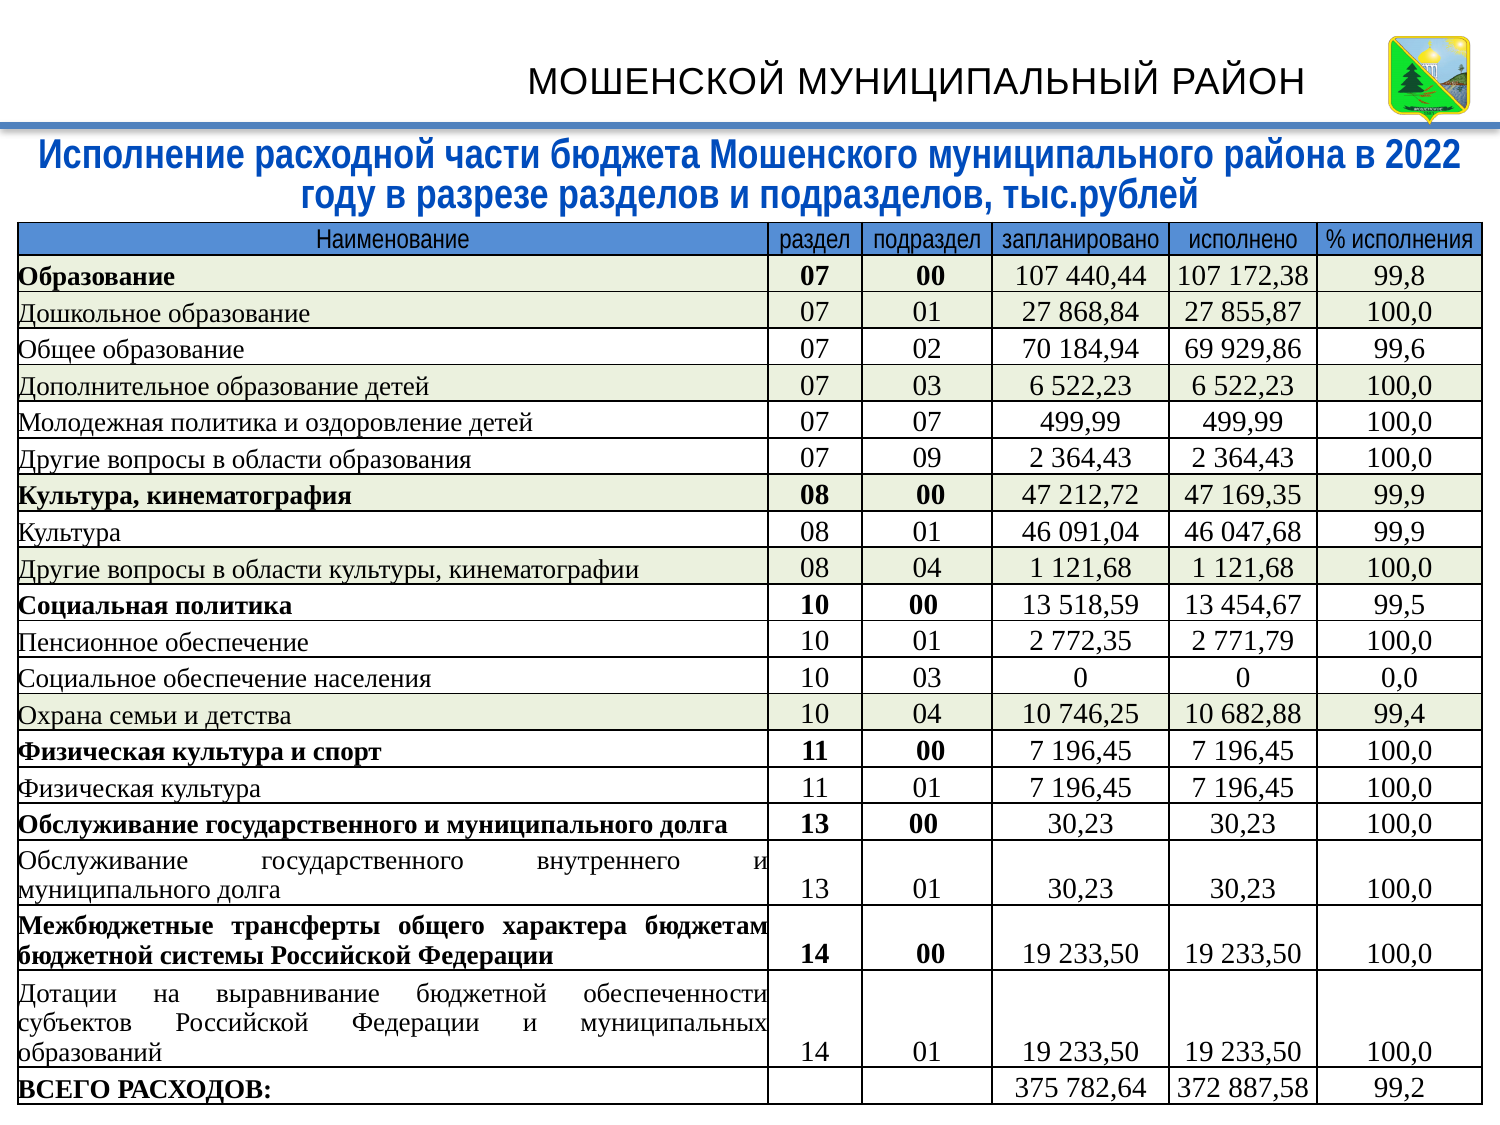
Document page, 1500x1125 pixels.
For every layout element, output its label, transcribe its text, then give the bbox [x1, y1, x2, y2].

table_cell 499,99 [993, 402, 1168, 437]
table_cell 7 196,45 [993, 768, 1168, 802]
table_cell 46 047,68 [1170, 512, 1316, 546]
table_cell 99,9 [1318, 512, 1481, 546]
table_cell 0,0 [1318, 658, 1481, 693]
table_cell Дотации на выравнивание бюджетной обеспеченности субъектов Российской Федерации и муниципальных образований [19, 971, 767, 1066]
table_cell 07 [769, 329, 861, 364]
table_cell 100,0 [1318, 804, 1481, 839]
table_cell 30,23 [1170, 841, 1316, 904]
table_cell 375 782,64 [993, 1068, 1168, 1103]
table_cell 100,0 [1318, 768, 1481, 802]
table_header исполнено [1170, 223, 1316, 254]
table_cell 07 [863, 402, 991, 437]
table_cell ВСЕГО РАСХОДОВ: [19, 1068, 767, 1103]
table_cell 13 [769, 841, 861, 904]
table_cell 07 [769, 365, 861, 400]
table_cell Другие вопросы в области образования [19, 439, 767, 473]
table_cell Молодежная политика и оздоровление детей [19, 402, 767, 437]
table_header % исполнения [1318, 223, 1481, 254]
table_cell 372 887,58 [1170, 1068, 1316, 1103]
table_cell 10 [769, 585, 861, 620]
table_cell 100,0 [1318, 621, 1481, 656]
table_cell 100,0 [1318, 841, 1481, 904]
table_cell 00 [863, 906, 991, 969]
table_cell 08 [769, 475, 861, 510]
table_cell 99,6 [1318, 329, 1481, 364]
table_cell 0 [993, 658, 1168, 693]
table_cell 10 [769, 621, 861, 656]
table_cell 07 [769, 292, 861, 327]
table_cell 6 522,23 [1170, 365, 1316, 400]
table_cell Пенсионное обеспечение [19, 621, 767, 656]
table_cell 6 522,23 [993, 365, 1168, 400]
table_header Наименование [19, 223, 767, 254]
table_cell 04 [863, 694, 991, 729]
table_cell Общее образование [19, 329, 767, 364]
table_cell 01 [863, 971, 991, 1066]
table_cell 100,0 [1318, 906, 1481, 969]
table_cell 10 [769, 658, 861, 693]
table_cell 107 172,38 [1170, 256, 1316, 291]
table_cell 47 212,72 [993, 475, 1168, 510]
table_cell 19 233,50 [993, 971, 1168, 1066]
table_cell [863, 1068, 991, 1103]
table_cell 99,2 [1318, 1068, 1481, 1103]
table_cell 01 [863, 768, 991, 802]
table_cell 2 772,35 [993, 621, 1168, 656]
table_cell Физическая культура [19, 768, 767, 802]
table_cell 47 169,35 [1170, 475, 1316, 510]
table_cell 2 771,79 [1170, 621, 1316, 656]
table_cell 30,23 [993, 841, 1168, 904]
table_cell 7 196,45 [1170, 731, 1316, 766]
table_cell 01 [863, 841, 991, 904]
table_cell 07 [769, 402, 861, 437]
table_cell 69 929,86 [1170, 329, 1316, 364]
table_cell 99,4 [1318, 694, 1481, 729]
table_cell 14 [769, 906, 861, 969]
table_cell 100,0 [1318, 548, 1481, 583]
table_cell Обслуживание государственного внутреннего и муниципального долга [19, 841, 767, 904]
text_box МОШЕНСКОЙ МУНИЦИПАЛЬНЫЙ РАЙОН [512, 49, 1363, 110]
table_cell 30,23 [1170, 804, 1316, 839]
table_cell 100,0 [1318, 731, 1481, 766]
table_cell 13 [769, 804, 861, 839]
table_cell 01 [863, 512, 991, 546]
table_header раздел [769, 223, 861, 254]
table_cell 01 [863, 621, 991, 656]
table_cell 2 364,43 [993, 439, 1168, 473]
table_cell 2 364,43 [1170, 439, 1316, 473]
table_cell 7 196,45 [1170, 768, 1316, 802]
table_cell Обслуживание государственного и муниципального долга [19, 804, 767, 839]
table_cell 10 682,88 [1170, 694, 1316, 729]
table_cell 00 [863, 475, 991, 510]
table_cell 00 [863, 731, 991, 766]
table_cell 100,0 [1318, 365, 1481, 400]
table_cell 07 [769, 439, 861, 473]
picture [1387, 34, 1471, 126]
table_cell 03 [863, 658, 991, 693]
table_cell 14 [769, 971, 861, 1066]
table_cell 19 233,50 [1170, 971, 1316, 1066]
table_cell 1 121,68 [993, 548, 1168, 583]
table_cell 99,9 [1318, 475, 1481, 510]
table_cell 13 454,67 [1170, 585, 1316, 620]
table_cell 99,5 [1318, 585, 1481, 620]
table_cell 11 [769, 768, 861, 802]
table_cell 01 [863, 292, 991, 327]
table_cell 27 868,84 [993, 292, 1168, 327]
table_cell 00 [863, 256, 991, 291]
table_cell Социальное обеспечение населения [19, 658, 767, 693]
table_cell 00 [863, 585, 991, 620]
table_cell Дополнительное образование детей [19, 365, 767, 400]
table_cell 107 440,44 [993, 256, 1168, 291]
table_cell 100,0 [1318, 292, 1481, 327]
table_cell Культура, кинематография [19, 475, 767, 510]
table_cell Охрана семьи и детства [19, 694, 767, 729]
table_cell 19 233,50 [993, 906, 1168, 969]
table_cell 46 091,04 [993, 512, 1168, 546]
table_cell 70 184,94 [993, 329, 1168, 364]
table_cell 100,0 [1318, 971, 1481, 1066]
table_cell 99,8 [1318, 256, 1481, 291]
table_header подраздел [863, 223, 991, 254]
table_cell 1 121,68 [1170, 548, 1316, 583]
table_cell 02 [863, 329, 991, 364]
table_cell 10 746,25 [993, 694, 1168, 729]
table_cell Культура [19, 512, 767, 546]
text_box Исполнение расходной части бюджета Мошенского муниципального района в 2022 году в разрезе разделов и подразделов, тыс.рублей [0, 136, 1500, 224]
table_cell 27 855,87 [1170, 292, 1316, 327]
table_cell 100,0 [1318, 439, 1481, 473]
table_cell Физическая культура и спорт [19, 731, 767, 766]
table_cell 08 [769, 548, 861, 583]
table_cell 10 [769, 694, 861, 729]
table_cell Образование [19, 256, 767, 291]
table_cell Межбюджетные трансферты общего характера бюджетам бюджетной системы Российской Федерации [19, 906, 767, 969]
table_cell 19 233,50 [1170, 906, 1316, 969]
table_cell 04 [863, 548, 991, 583]
table_cell Другие вопросы в области культуры, кинематографии [19, 548, 767, 583]
table_cell 100,0 [1318, 402, 1481, 437]
table_cell Социальная политика [19, 585, 767, 620]
table_cell 00 [863, 804, 991, 839]
table_header запланировано [993, 223, 1168, 254]
table_cell 03 [863, 365, 991, 400]
table_cell 7 196,45 [993, 731, 1168, 766]
table_cell 08 [769, 512, 861, 546]
table_cell [769, 1068, 861, 1103]
table_cell 07 [769, 256, 861, 291]
table_cell 0 [1170, 658, 1316, 693]
table_cell 11 [769, 731, 861, 766]
table_cell 30,23 [993, 804, 1168, 839]
table_cell 499,99 [1170, 402, 1316, 437]
table_cell Дошкольное образование [19, 292, 767, 327]
table_cell 13 518,59 [993, 585, 1168, 620]
table_cell 09 [863, 439, 991, 473]
